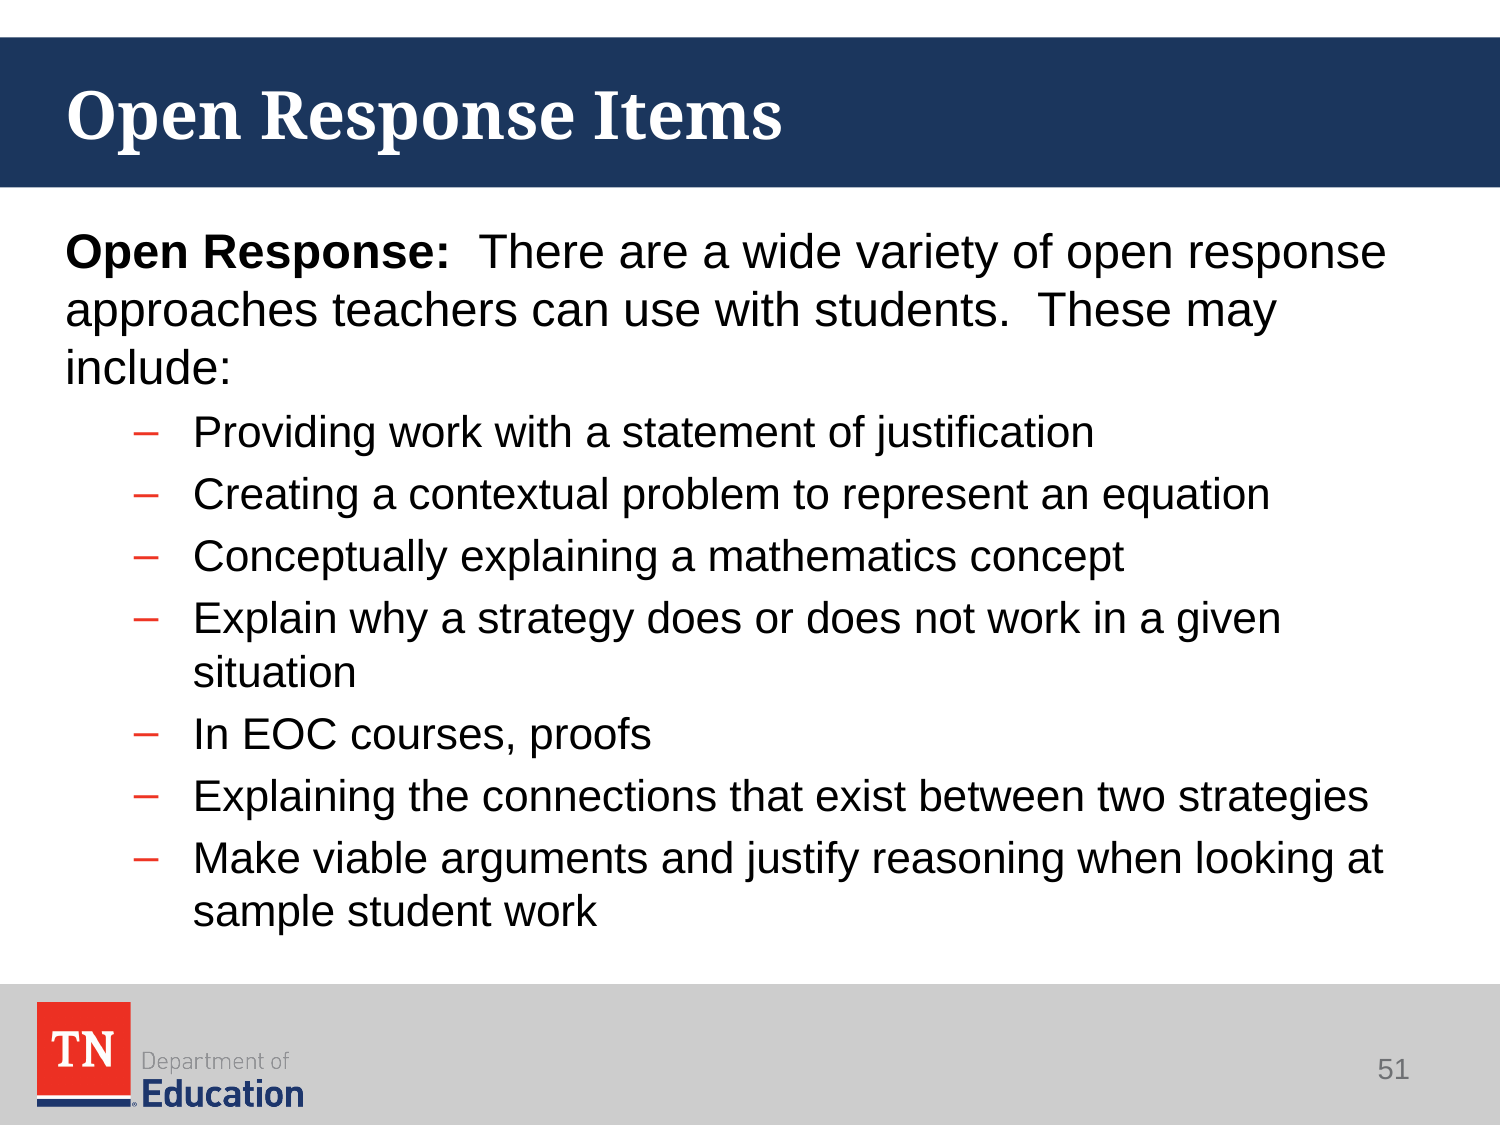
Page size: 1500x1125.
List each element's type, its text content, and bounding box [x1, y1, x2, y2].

picture [37, 1002, 303, 1107]
title Open Response Items [50, 37, 1413, 188]
slide_number 51 [1350, 1042, 1425, 1103]
list Open Response: There are a wide variety of open response approaches teachers can use with students. These may include: Providing work with a statement of justification Creating a contextual problem to represent an equation Conceptually explaining a mathematics concept Explain why a strategy does or does not work in a given situation In EOC courses, proofs Explaining the connections that exist between two strategies Make viable arguments and justify reasoning when looking at sample student work [50, 212, 1425, 955]
